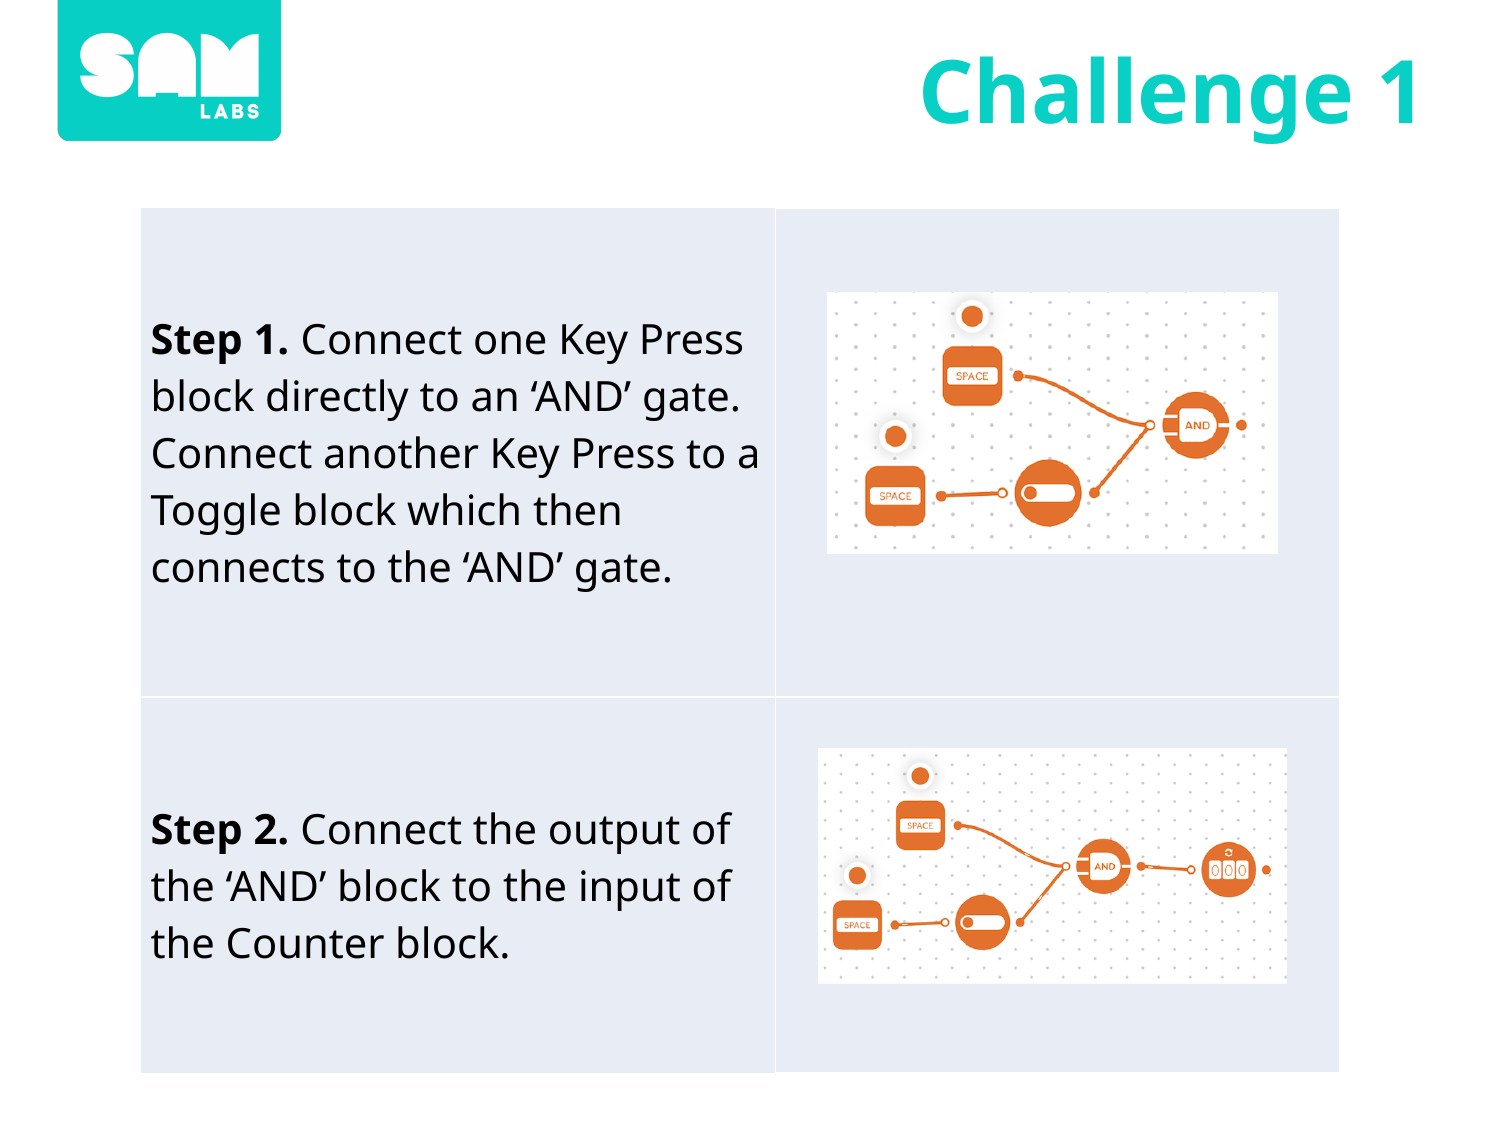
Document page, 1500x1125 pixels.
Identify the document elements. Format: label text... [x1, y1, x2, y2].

table_cell Step 2. Connect the output of the ‘AND’ block to the input of the Counter block. [141, 698, 775, 1073]
picture [817, 747, 1287, 984]
text_box Challenge 1 [286, 39, 1427, 142]
picture [0, 0, 281, 142]
table_header Step 1. Connect one Key Press block directly to an ‘AND’ gate. Connect another Key Press to a Toggle block which then connects to the ‘AND’ gate. [141, 208, 775, 696]
table_header [776, 209, 1339, 696]
picture [827, 292, 1278, 555]
table_cell [776, 698, 1339, 1072]
